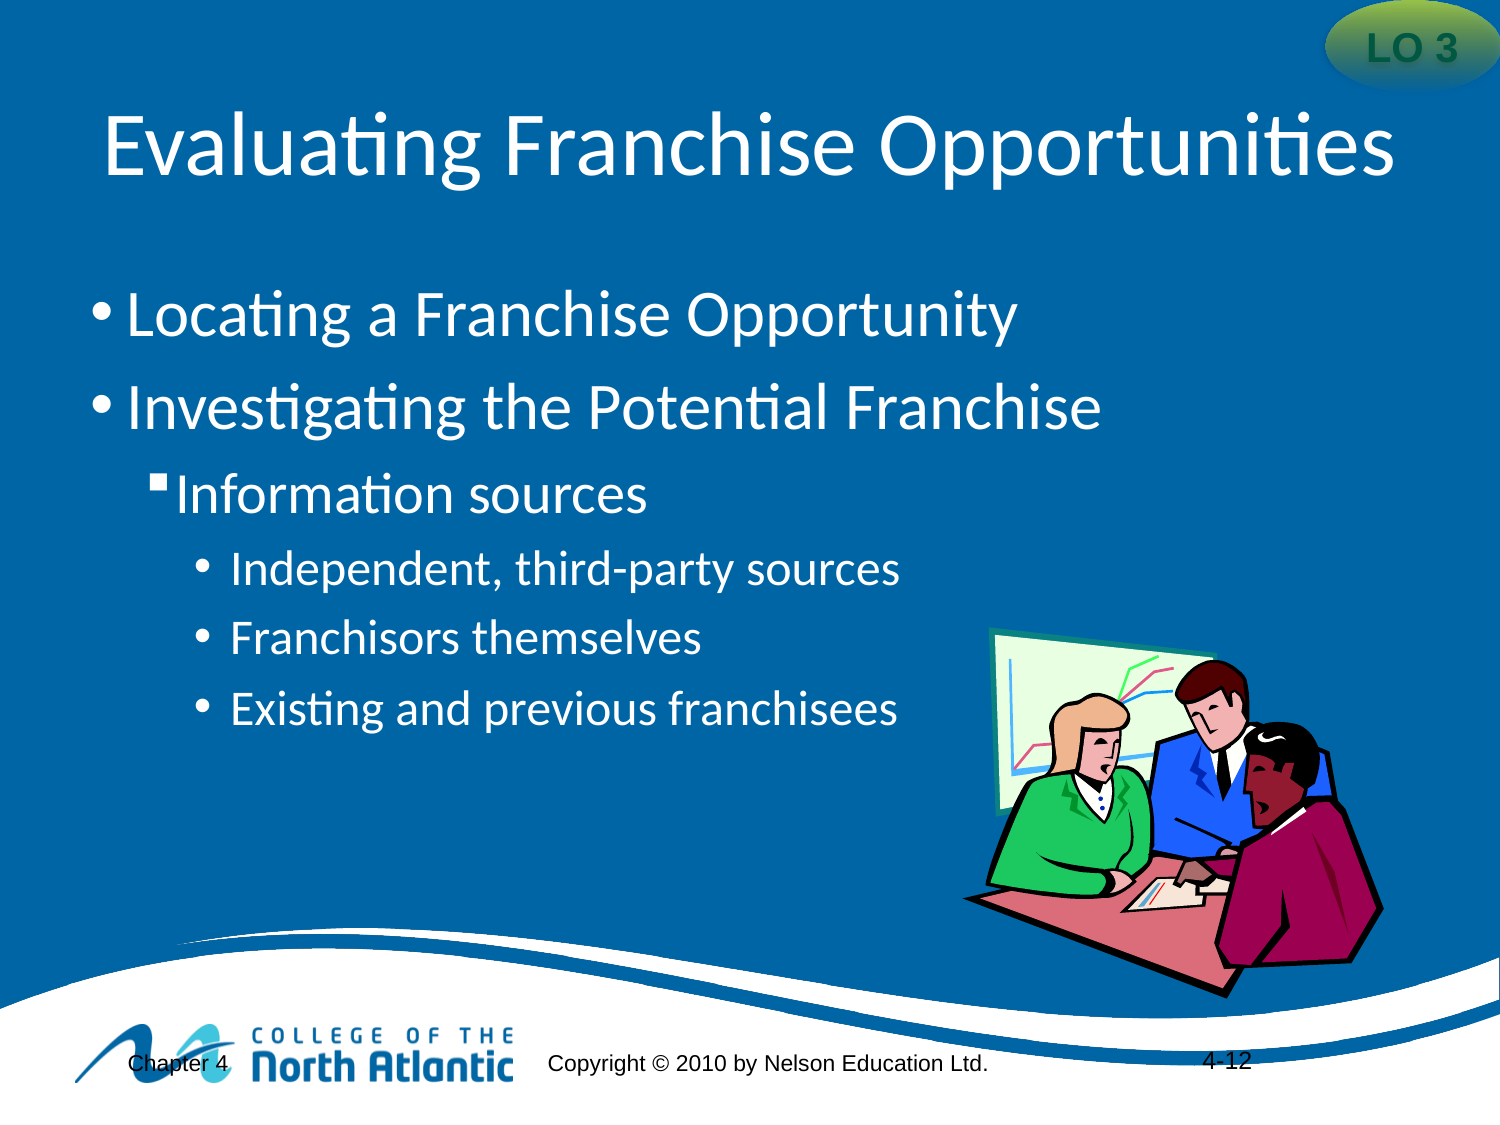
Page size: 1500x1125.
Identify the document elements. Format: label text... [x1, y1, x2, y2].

text_box LO 3 [1325, 0, 1500, 92]
list Locating a Franchise Opportunity Investigating the Potential Franchise Information sources Independent, third-party sources Franchisors themselves Existing and previous franchisees [75, 262, 1425, 900]
slide_number 4-12 [1187, 1037, 1500, 1113]
title Evaluating Franchise Opportunities [75, 45, 1425, 233]
picture [0, 627, 1500, 1125]
